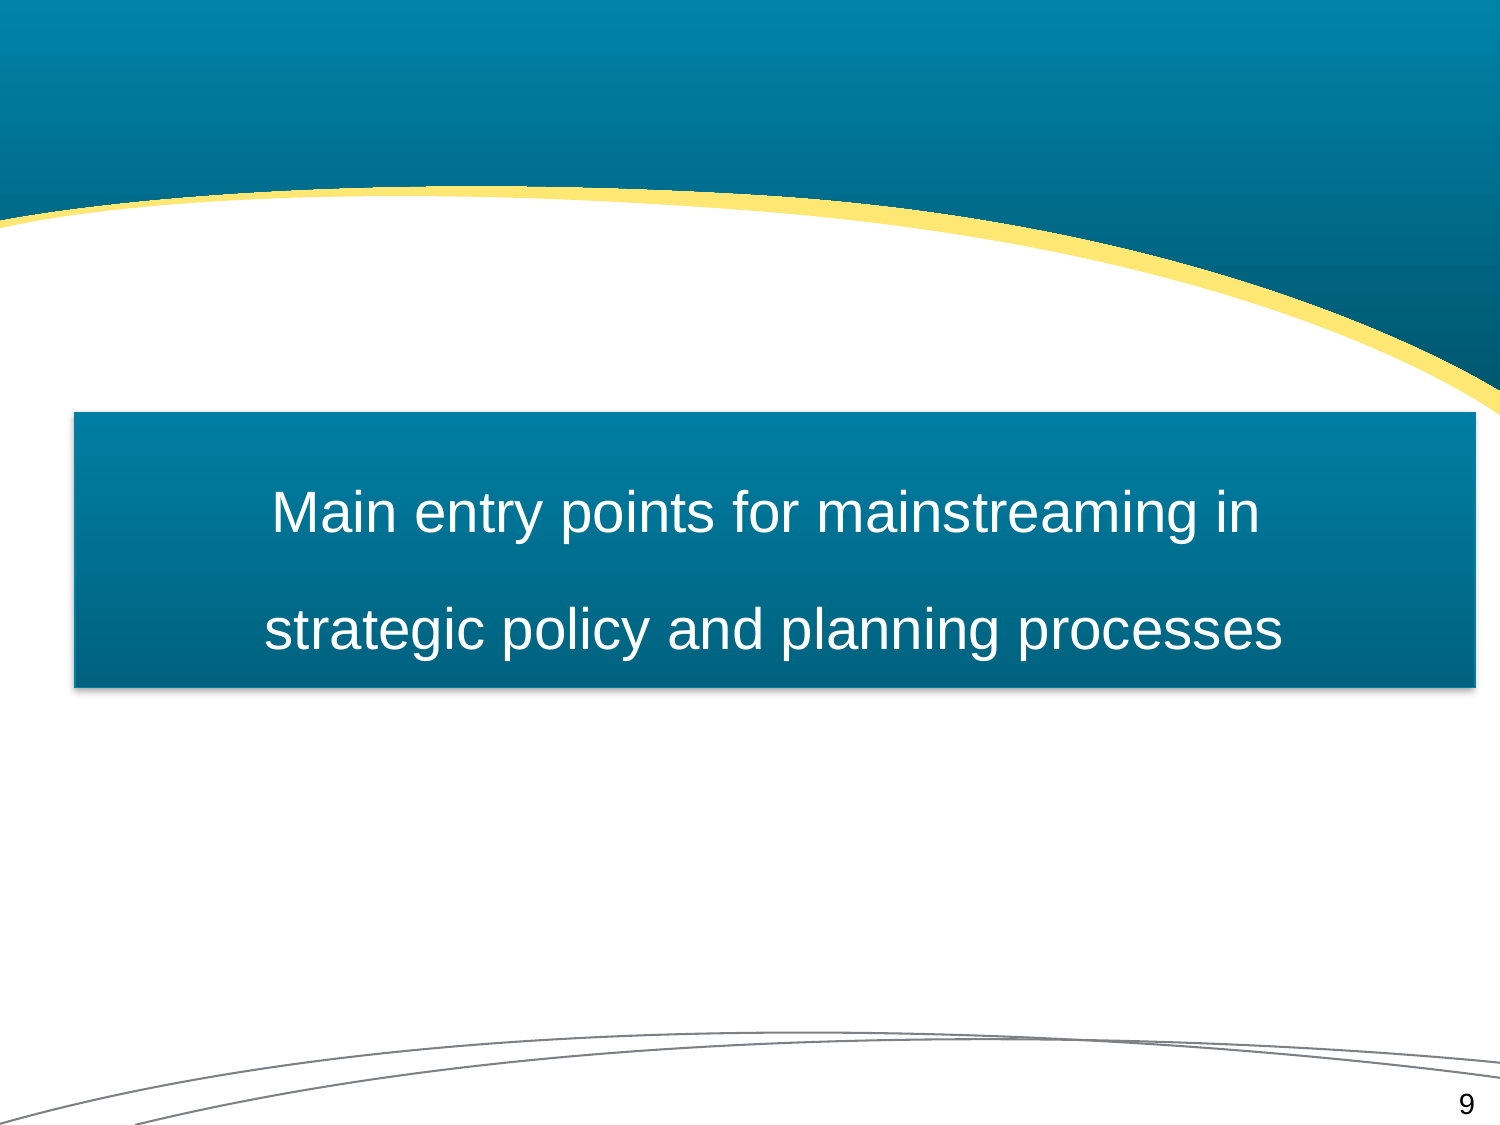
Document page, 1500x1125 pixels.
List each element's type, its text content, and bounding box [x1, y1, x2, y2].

list Main entry points for mainstreaming in strategic policy and planning processes [74, 412, 1476, 688]
slide_number 9 [1124, 1084, 1476, 1113]
